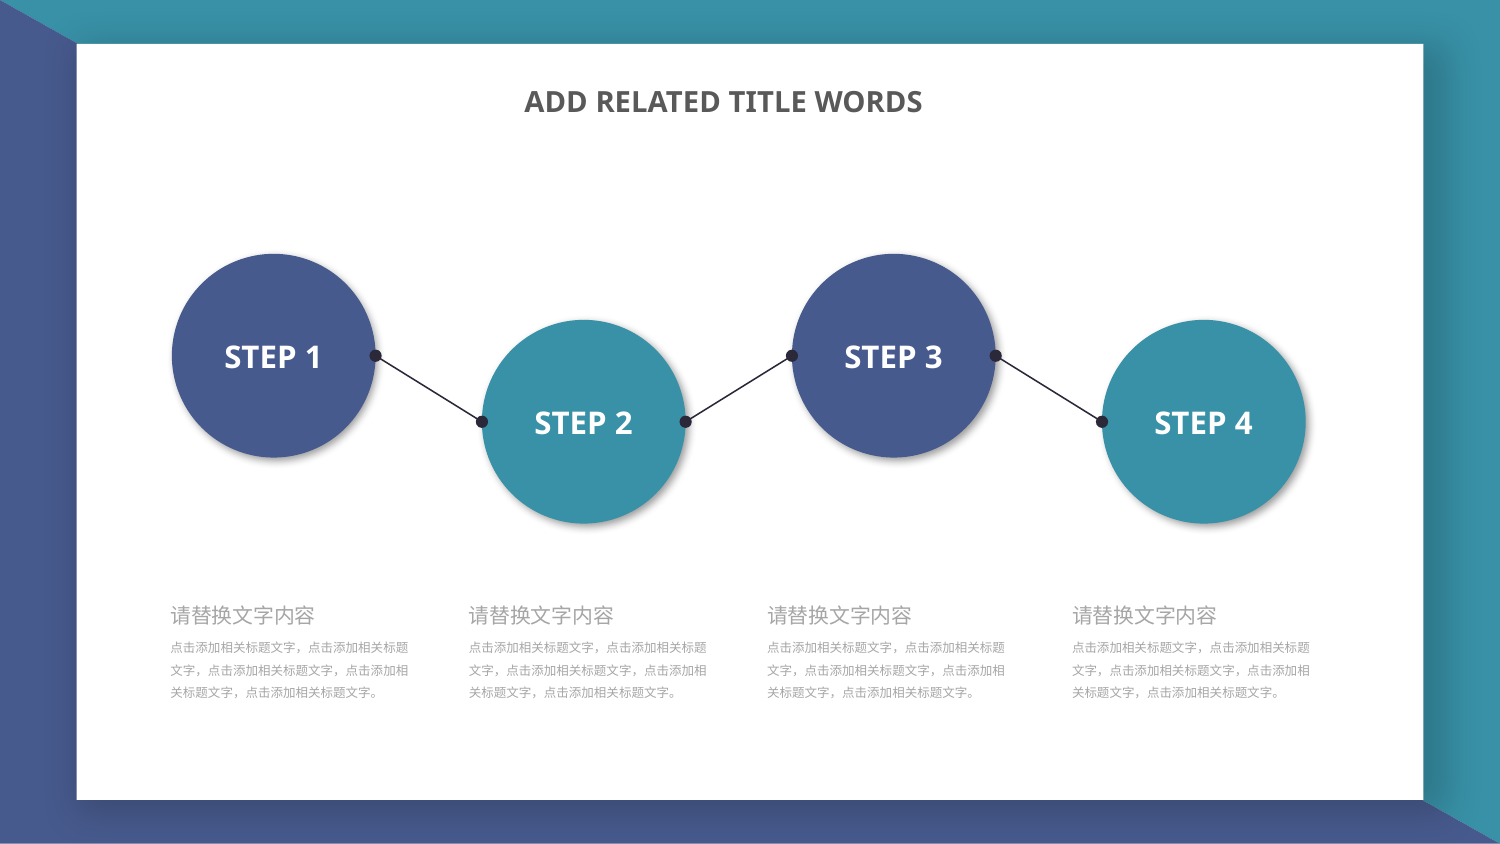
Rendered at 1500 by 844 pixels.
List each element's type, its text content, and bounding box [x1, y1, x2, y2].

text_box 请替换文字内容 [755, 592, 1040, 634]
text_box 请替换文字内容 [159, 592, 443, 634]
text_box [375, 355, 483, 422]
text_box 点击添加相关标题文字，点击添加相关标题文字，点击添加相关标题文字，点击添加相关标题文字，点击添加相关标题文字。 [159, 627, 420, 707]
text_box STEP 1 [169, 251, 378, 460]
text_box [995, 355, 1103, 422]
text_box 点击添加相关标题文字，点击添加相关标题文字，点击添加相关标题文字，点击添加相关标题文字，点击添加相关标题文字。 [457, 627, 718, 707]
text_box 点击添加相关标题文字，点击添加相关标题文字，点击添加相关标题文字，点击添加相关标题文字，点击添加相关标题文字。 [1060, 627, 1322, 707]
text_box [685, 355, 793, 422]
text_box STEP 3 [790, 251, 998, 460]
text_box 请替换文字内容 [1060, 592, 1345, 634]
text_box STEP 4 [1100, 317, 1308, 526]
text_box 请替换文字内容 [457, 592, 741, 634]
text_box STEP 2 [480, 317, 688, 526]
text_box 点击添加相关标题文字，点击添加相关标题文字，点击添加相关标题文字，点击添加相关标题文字，点击添加相关标题文字。 [755, 627, 1017, 707]
